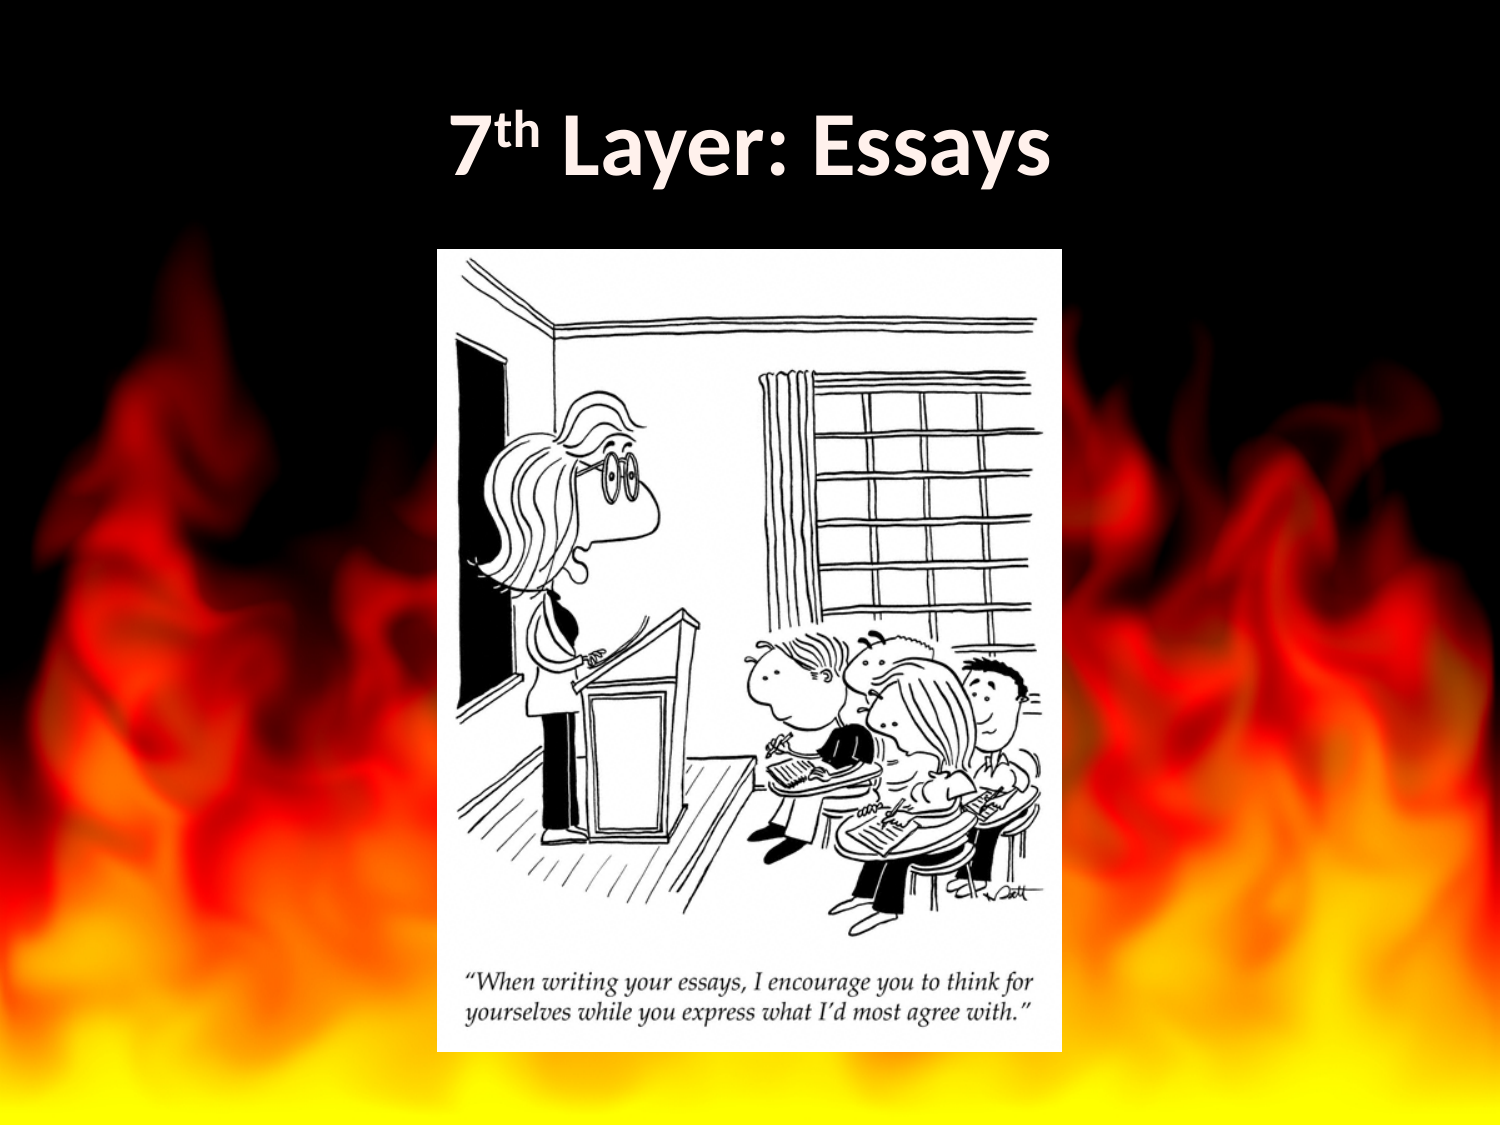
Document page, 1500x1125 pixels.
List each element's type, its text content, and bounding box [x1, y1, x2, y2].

picture [0, 0, 1500, 1125]
title 7th Layer: Essays [75, 45, 1425, 233]
